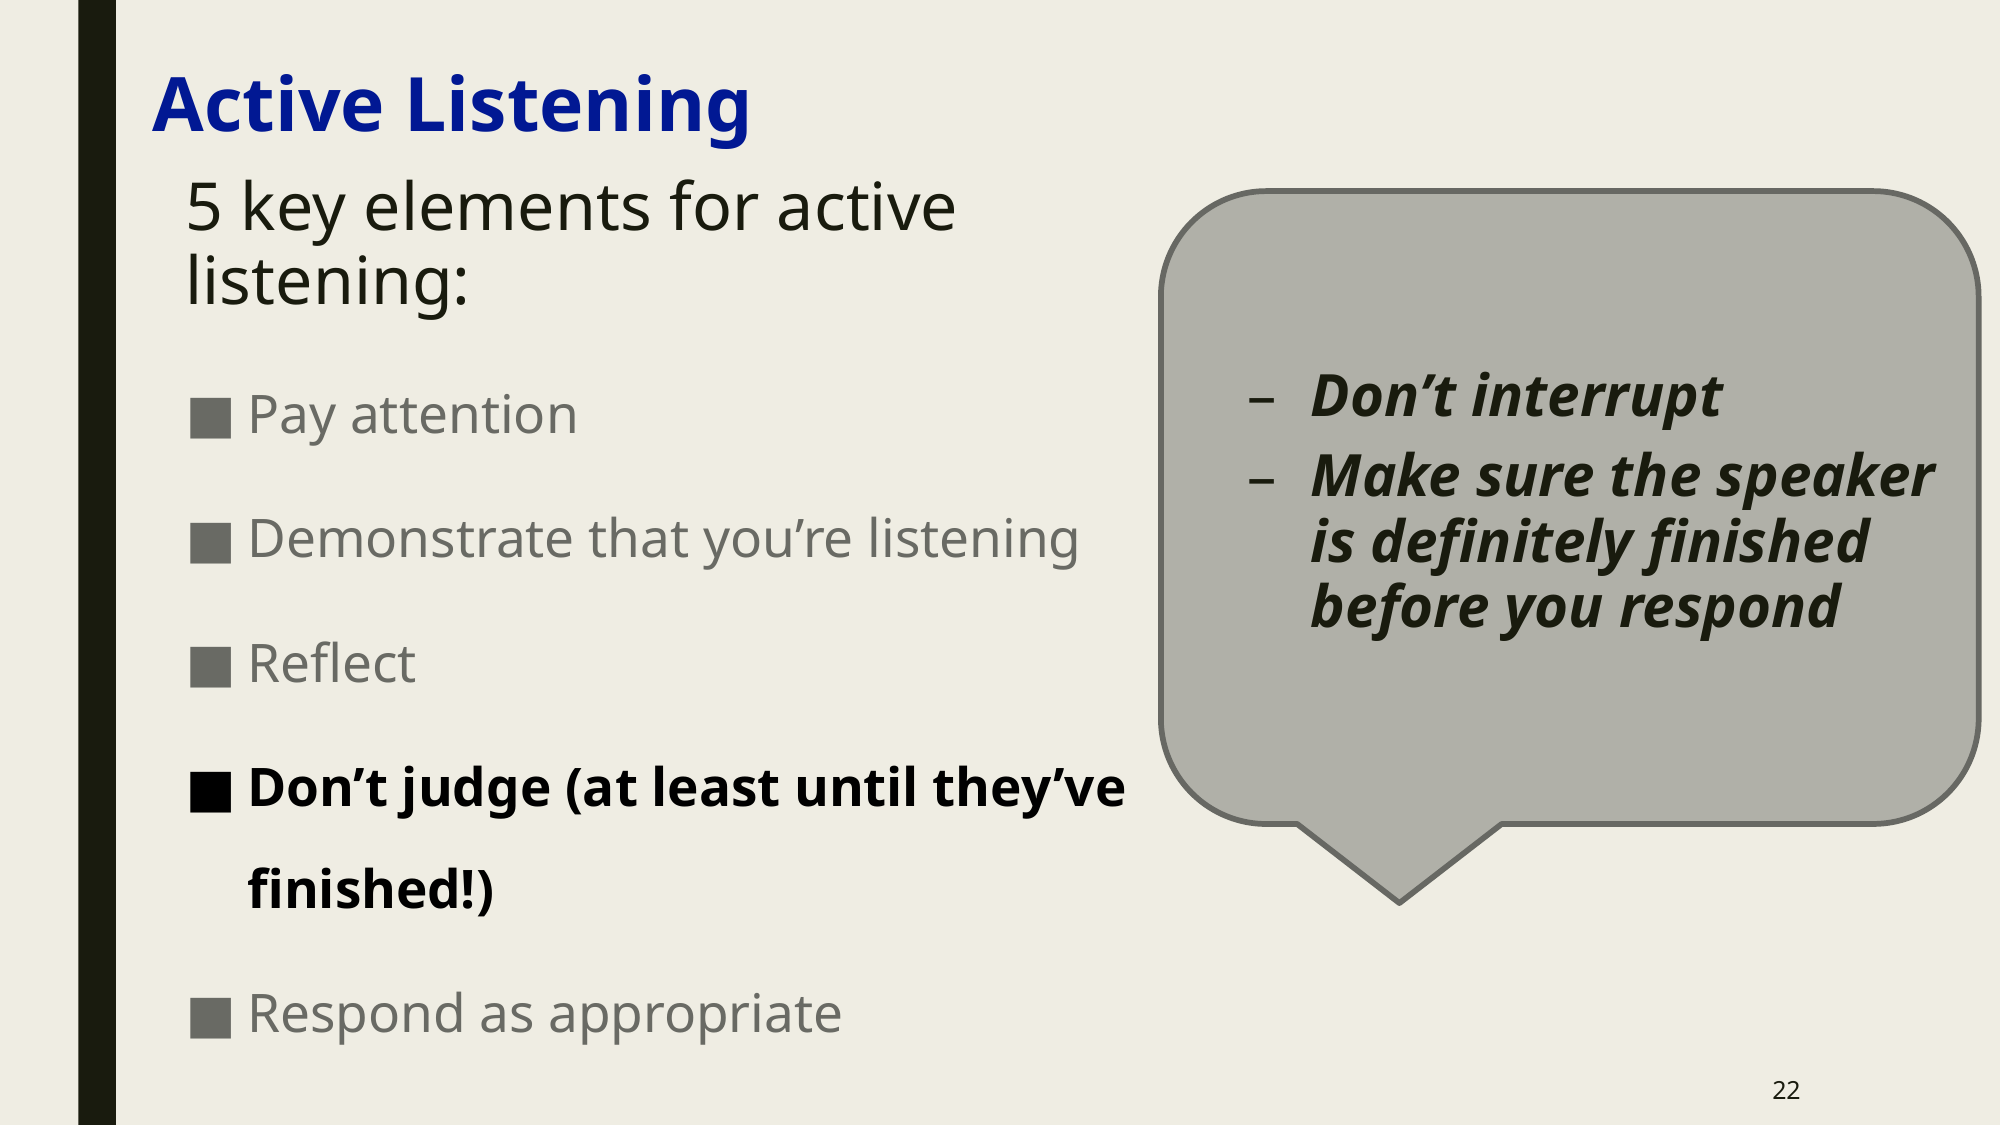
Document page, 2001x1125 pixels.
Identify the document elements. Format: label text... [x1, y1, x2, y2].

slide_number 22 [1553, 1058, 1816, 1125]
title Active Listening [137, 59, 1863, 163]
text_box [1161, 188, 1982, 906]
text_box Don’t interrupt Make sure the speaker is definitely finished before you respond [1232, 271, 1979, 586]
list 5 key elements for active listening: Pay attention Demonstrate that you’re listening Reflect Don’t judge (at least until they’ve finished!) Respond as appropriate [170, 162, 1161, 1063]
text_box [1232, 265, 1979, 271]
